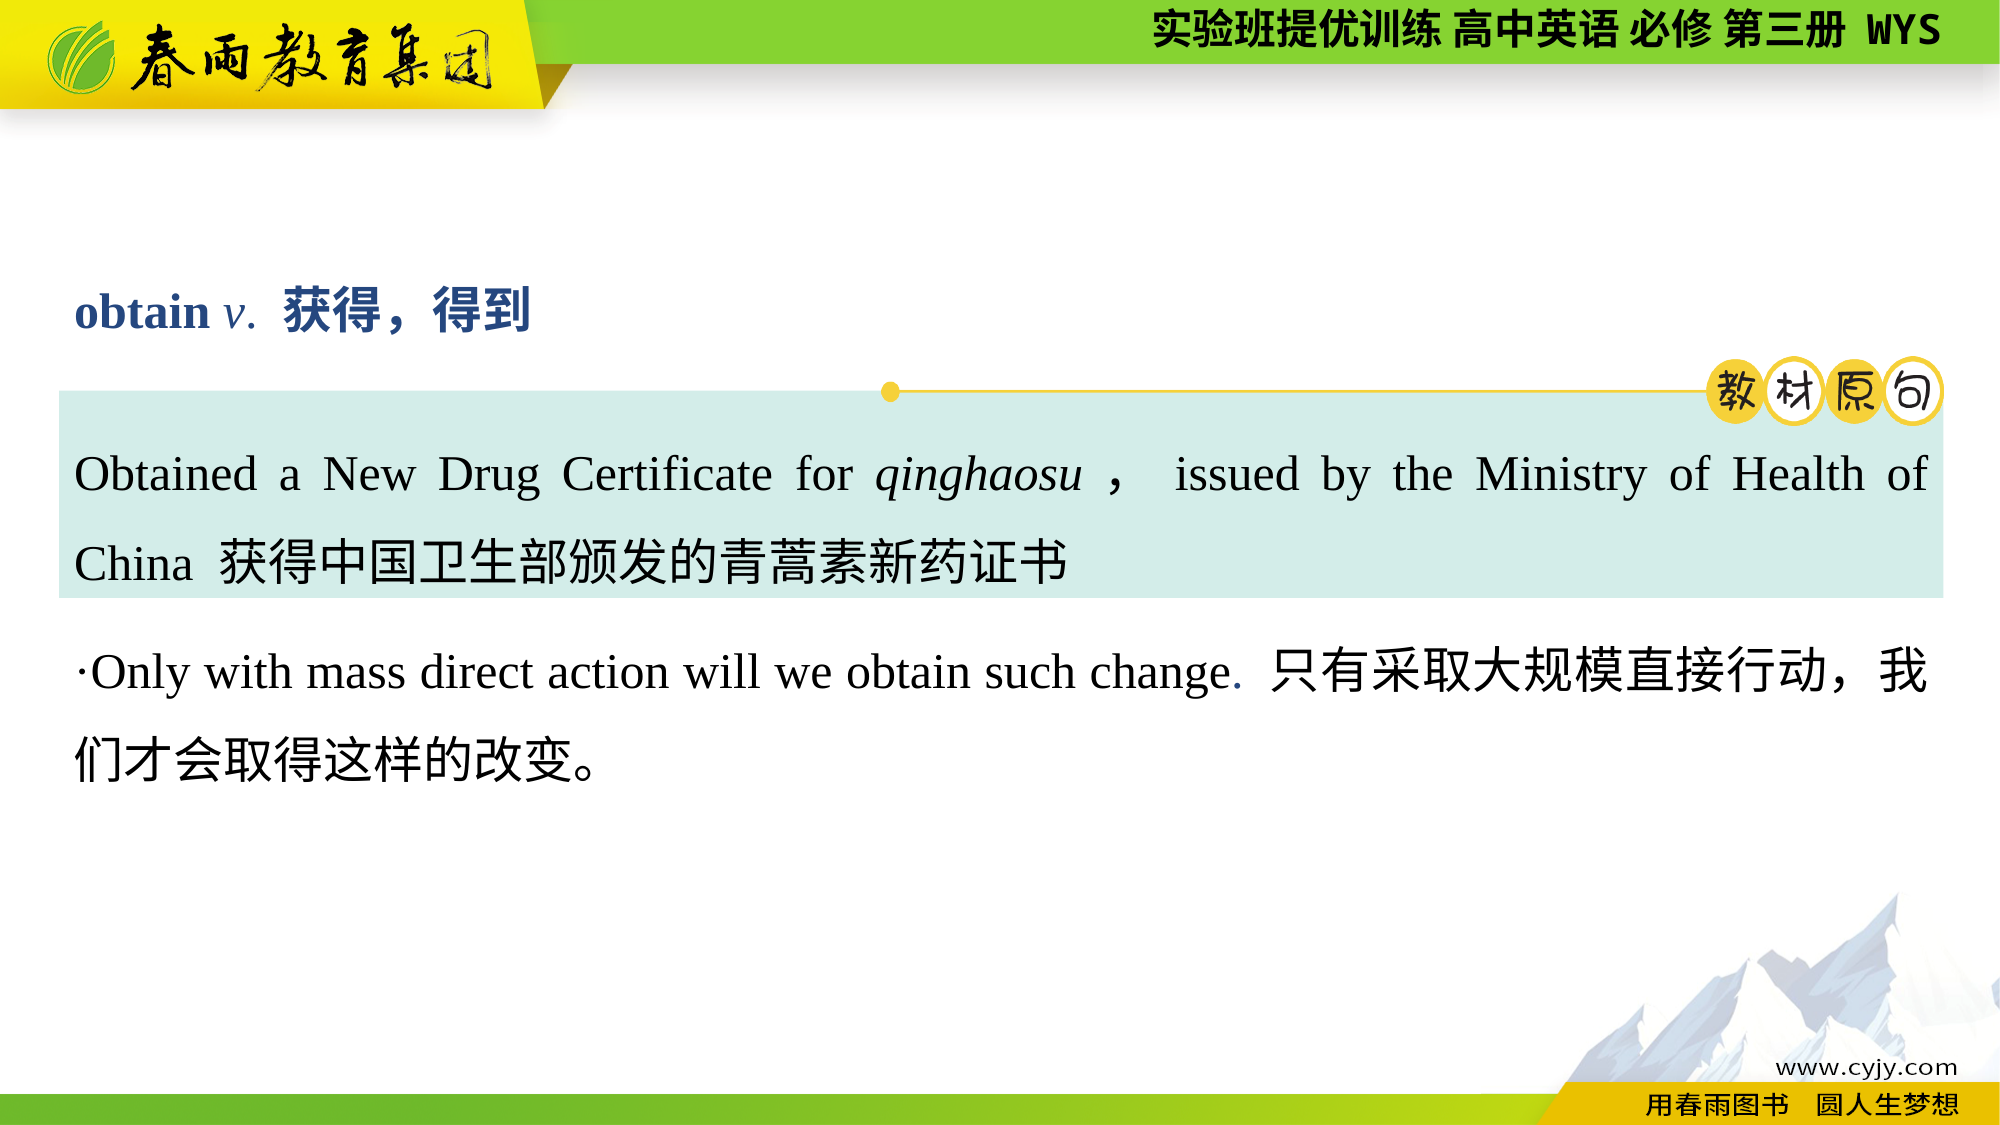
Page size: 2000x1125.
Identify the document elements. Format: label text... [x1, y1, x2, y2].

text_box Obtained a New Drug Certificate for qinghaosu，issued by the Ministry of Health of China 获得中国卫生部颁发的青蒿素新药证书 [59, 390, 1944, 598]
picture [0, 0, 2000, 1125]
list obtain v. 获得，得到 [59, 240, 1944, 336]
text_box ·Only with mass direct action will we obtain such change. 只有采取大规模直接行动，我们才会取得这样的改变。 [59, 601, 1944, 797]
